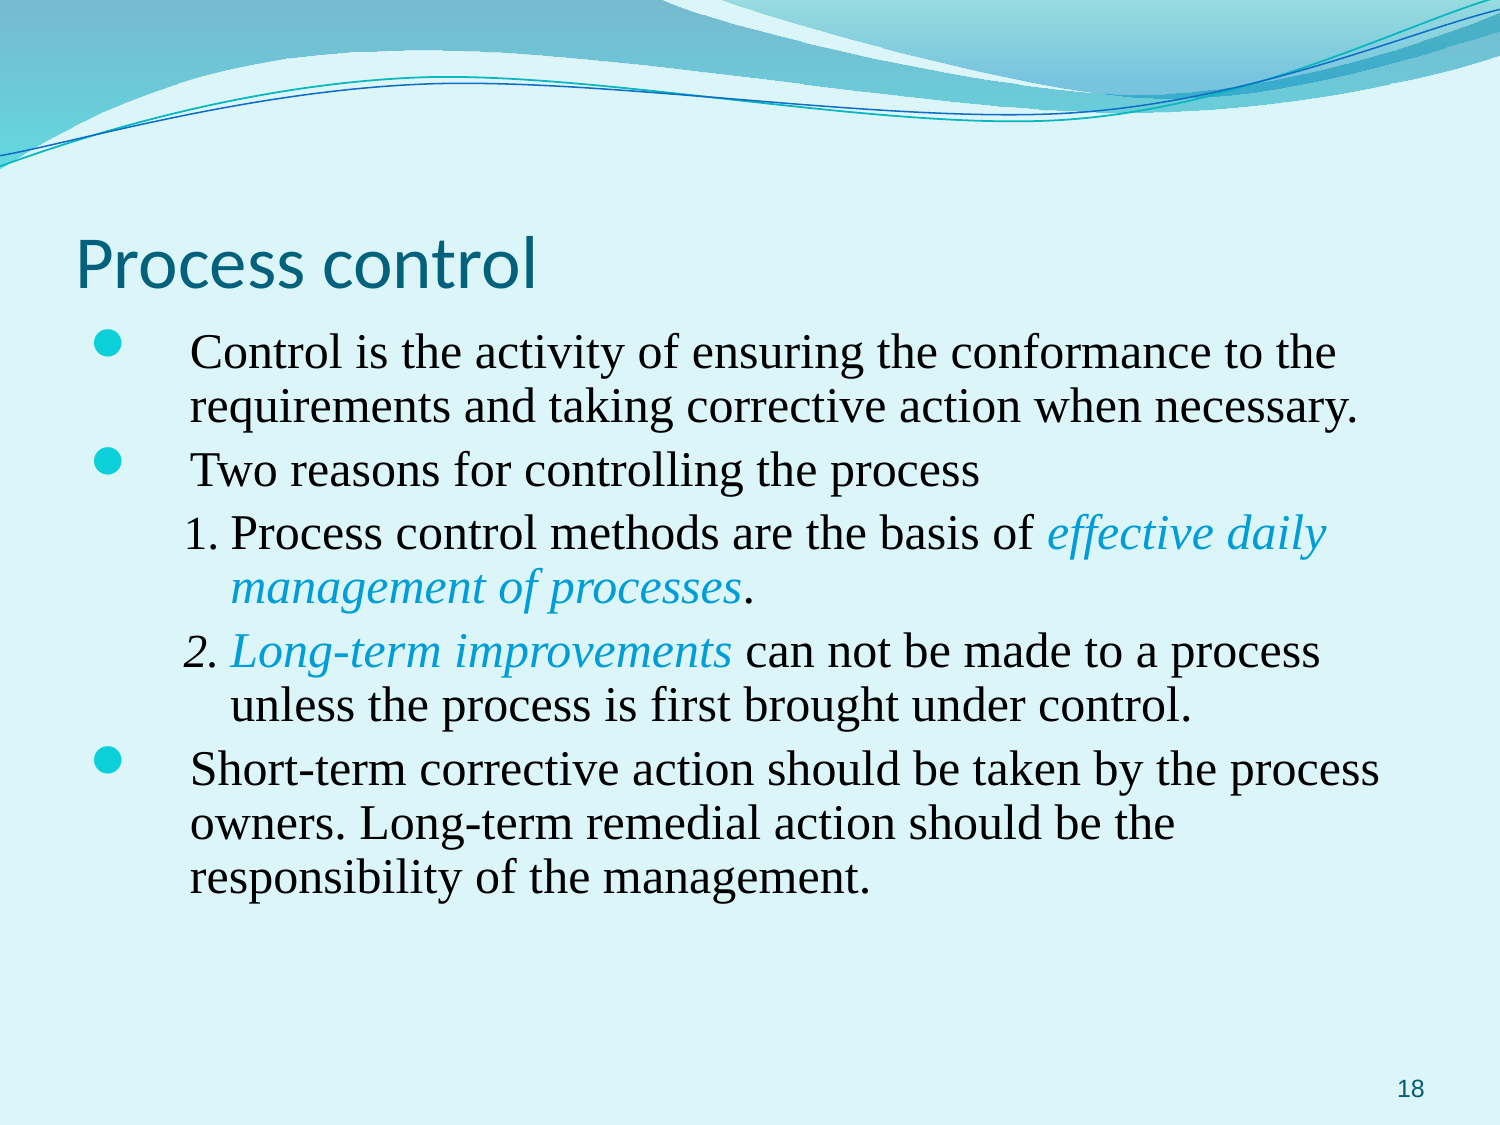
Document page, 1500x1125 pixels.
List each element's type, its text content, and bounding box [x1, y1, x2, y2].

list Control is the activity of ensuring the conformance to the requirements and taking corrective action when necessary. Two reasons for controlling the process Process control methods are the basis of effective daily management of processes. Long-term improvements can not be made to a process unless the process is first brought under control. Short-term corrective action should be taken by the process owners. Long-term remedial action should be the responsibility of the management. [74, 317, 1426, 1038]
slide_number 18 [1299, 1042, 1425, 1103]
title Process control [74, 115, 1426, 304]
